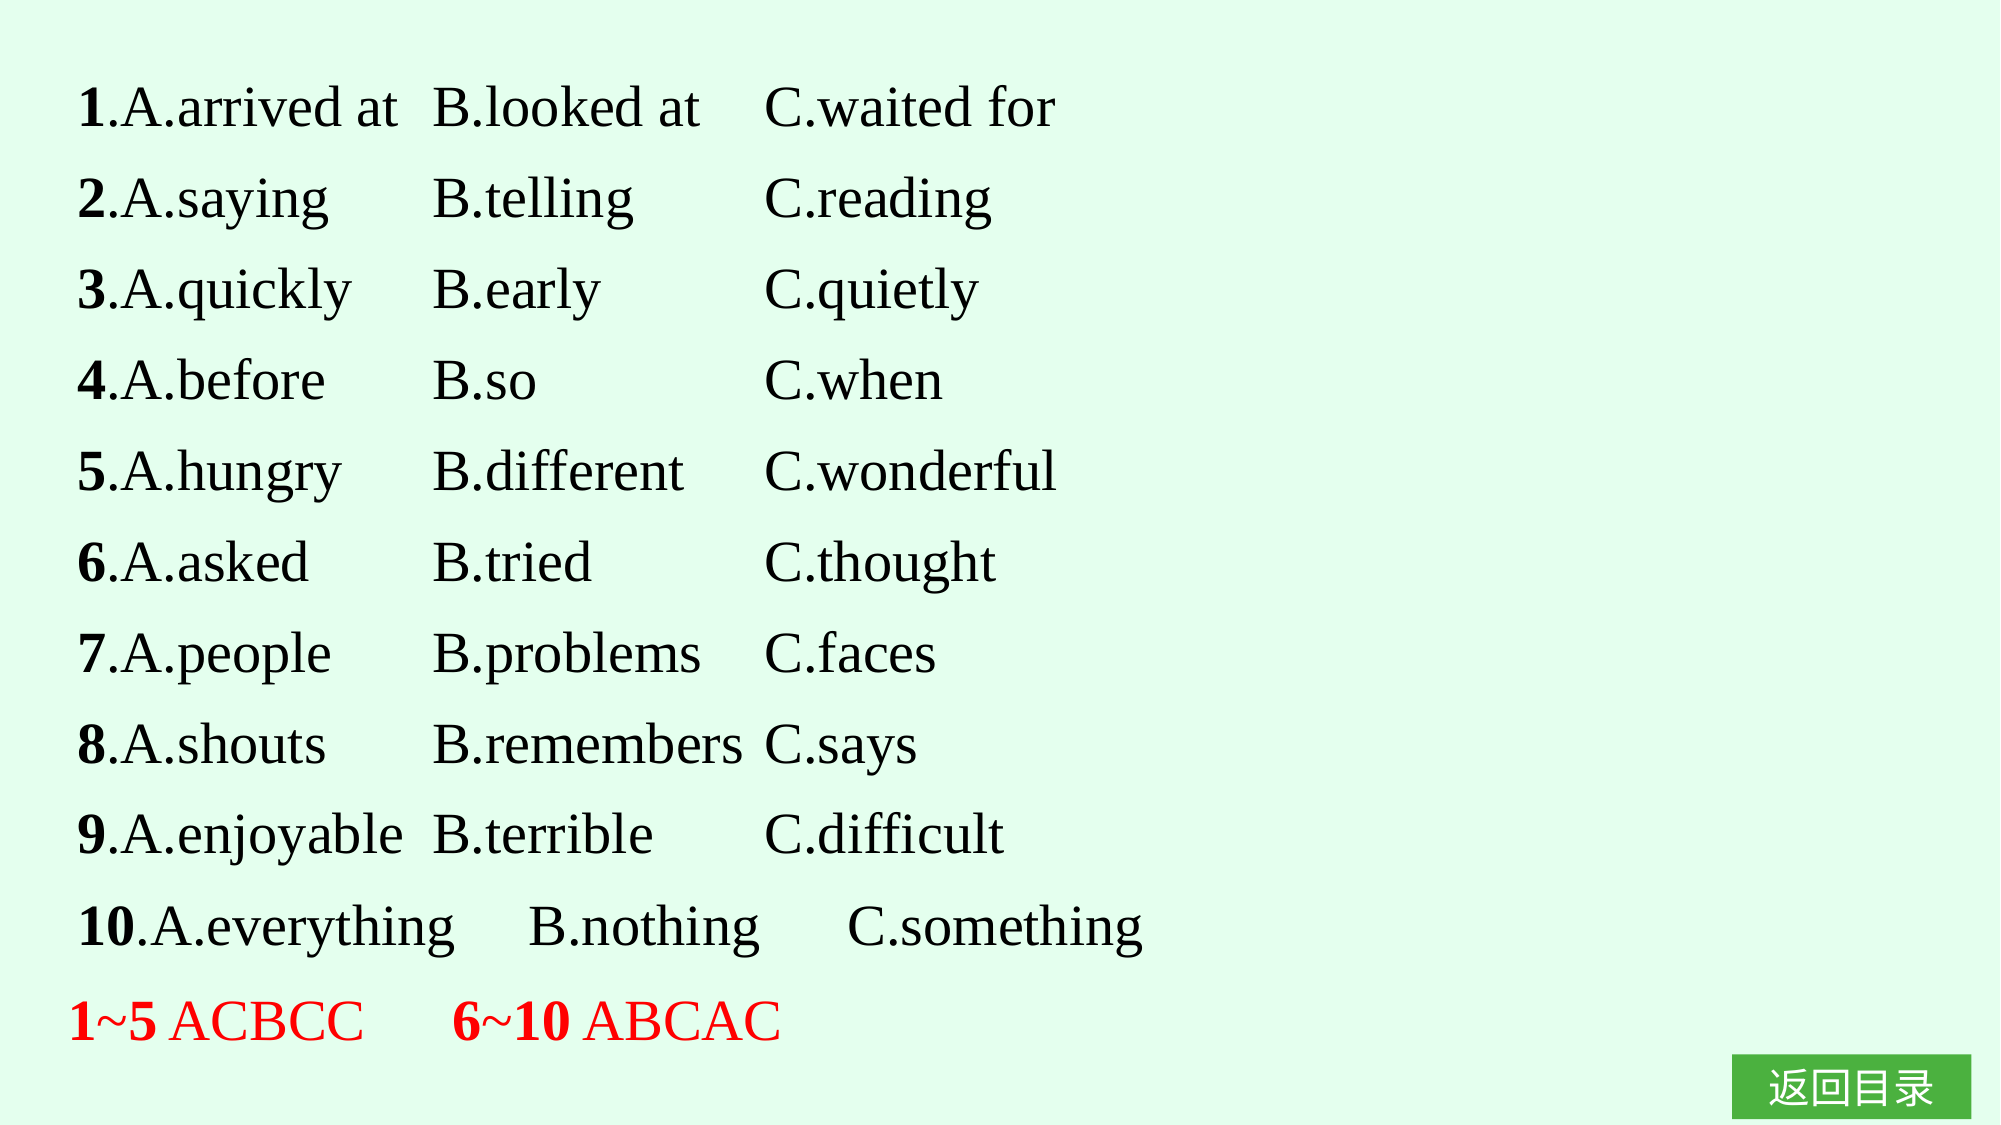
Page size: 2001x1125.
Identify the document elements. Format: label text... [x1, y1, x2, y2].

text_box 1~5 ACBCC 6~10 ABCAC [52, 953, 812, 1060]
text_box 1.A.arrived at B.looked at C.waited for 2.A.saying B.telling C.reading 3.A.quickly B.early C.quietly 4.A.before B.so C.when 5.A.hungry B.different C.wonderful 6.A.asked B.tried C.thought 7.A.people B.problems C.faces 8.A.shouts B.remembers C.says 9.A.enjoyable B.terrible C.difficult 10.A.everything B.nothing C.something [62, 39, 1938, 964]
